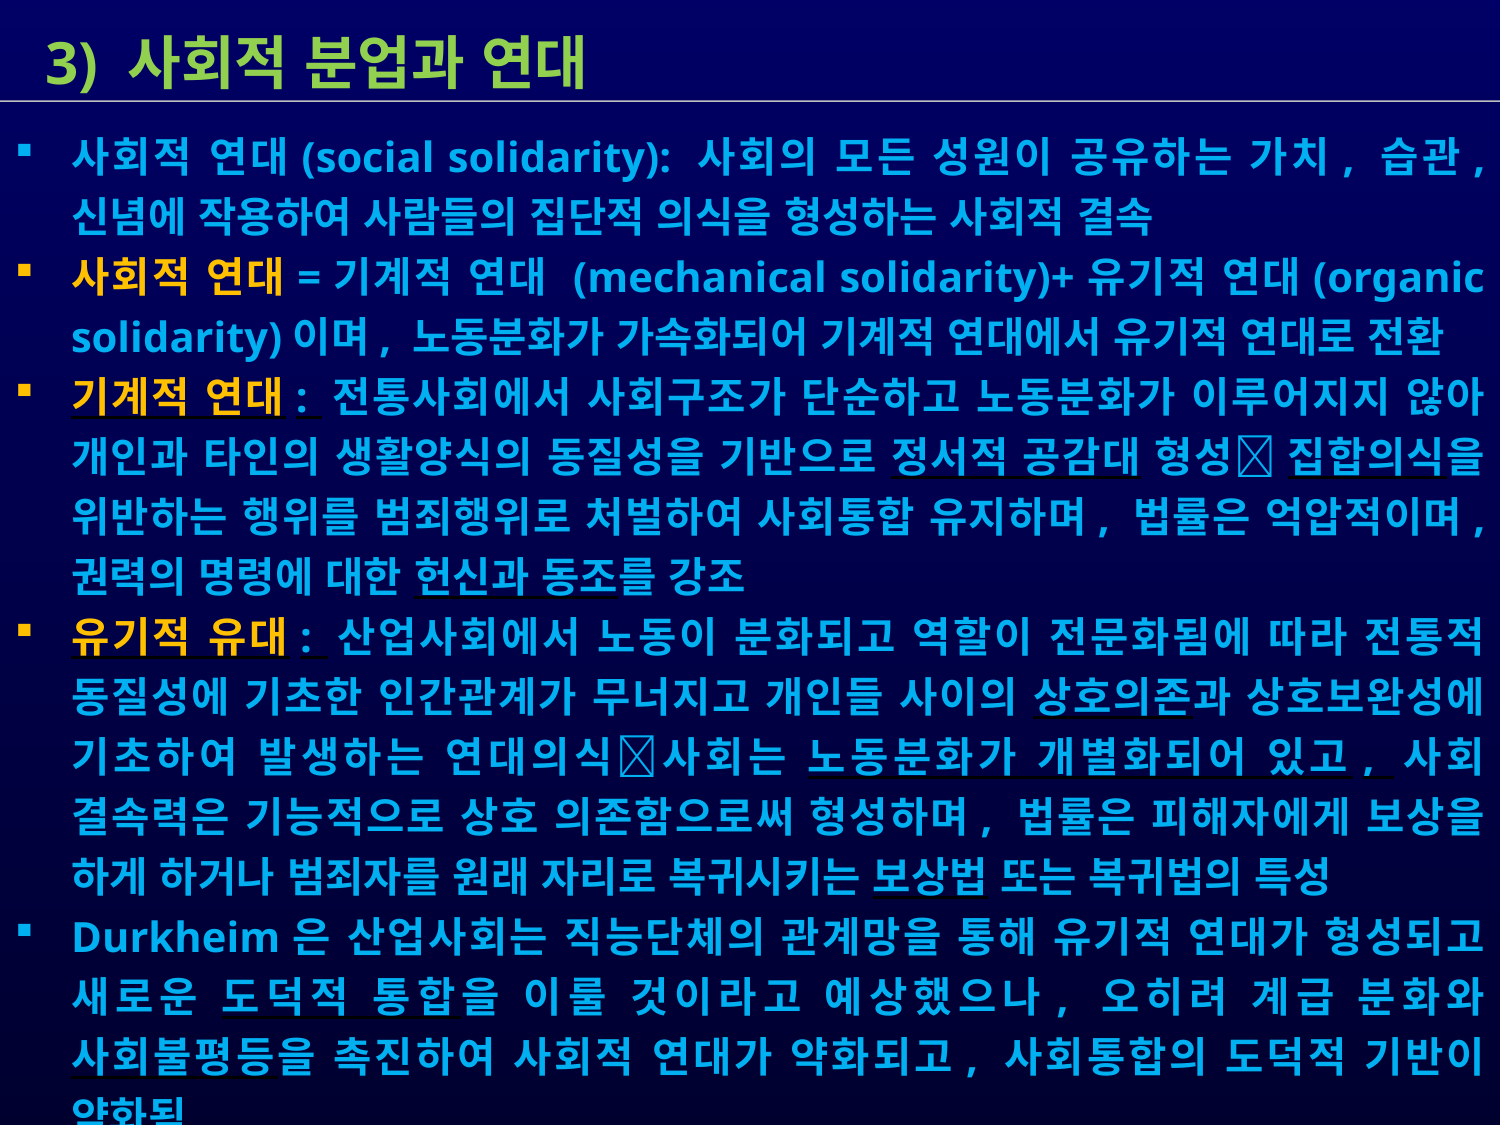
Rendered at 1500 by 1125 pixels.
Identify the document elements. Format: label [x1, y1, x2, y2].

text_box [0, 18, 1500, 1091]
